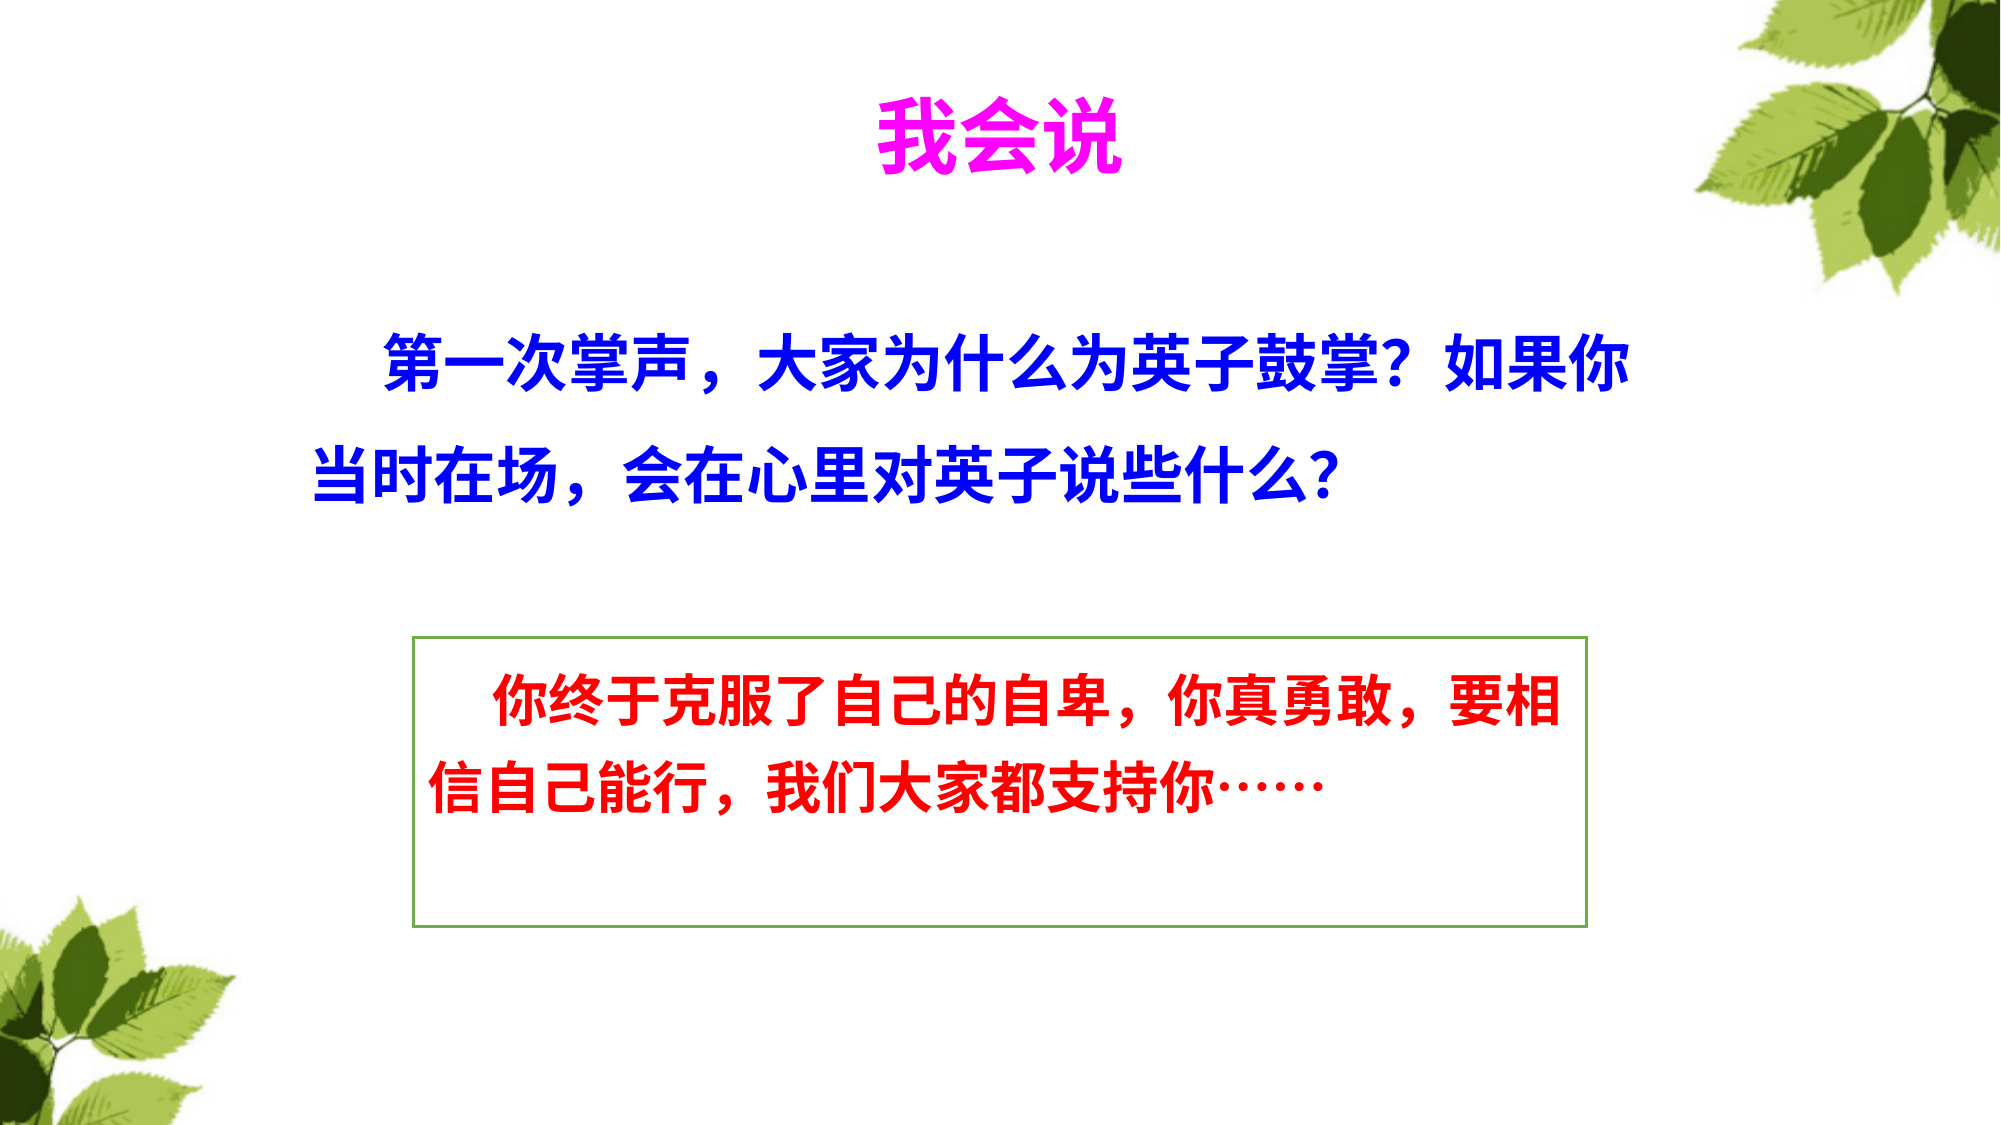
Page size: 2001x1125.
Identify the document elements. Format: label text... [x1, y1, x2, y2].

picture [1687, 0, 2001, 303]
text_box 你终于克服了自己的自卑，你真勇敢，要相信自己能行，我们大家都支持你…… [412, 636, 1587, 927]
text_box 第一次掌声，大家为什么为英子鼓掌？如果你当时在场，会在心里对英子说些什么？ [294, 138, 1706, 660]
text_box 我会说 [619, 76, 1381, 237]
picture [0, 890, 242, 1125]
